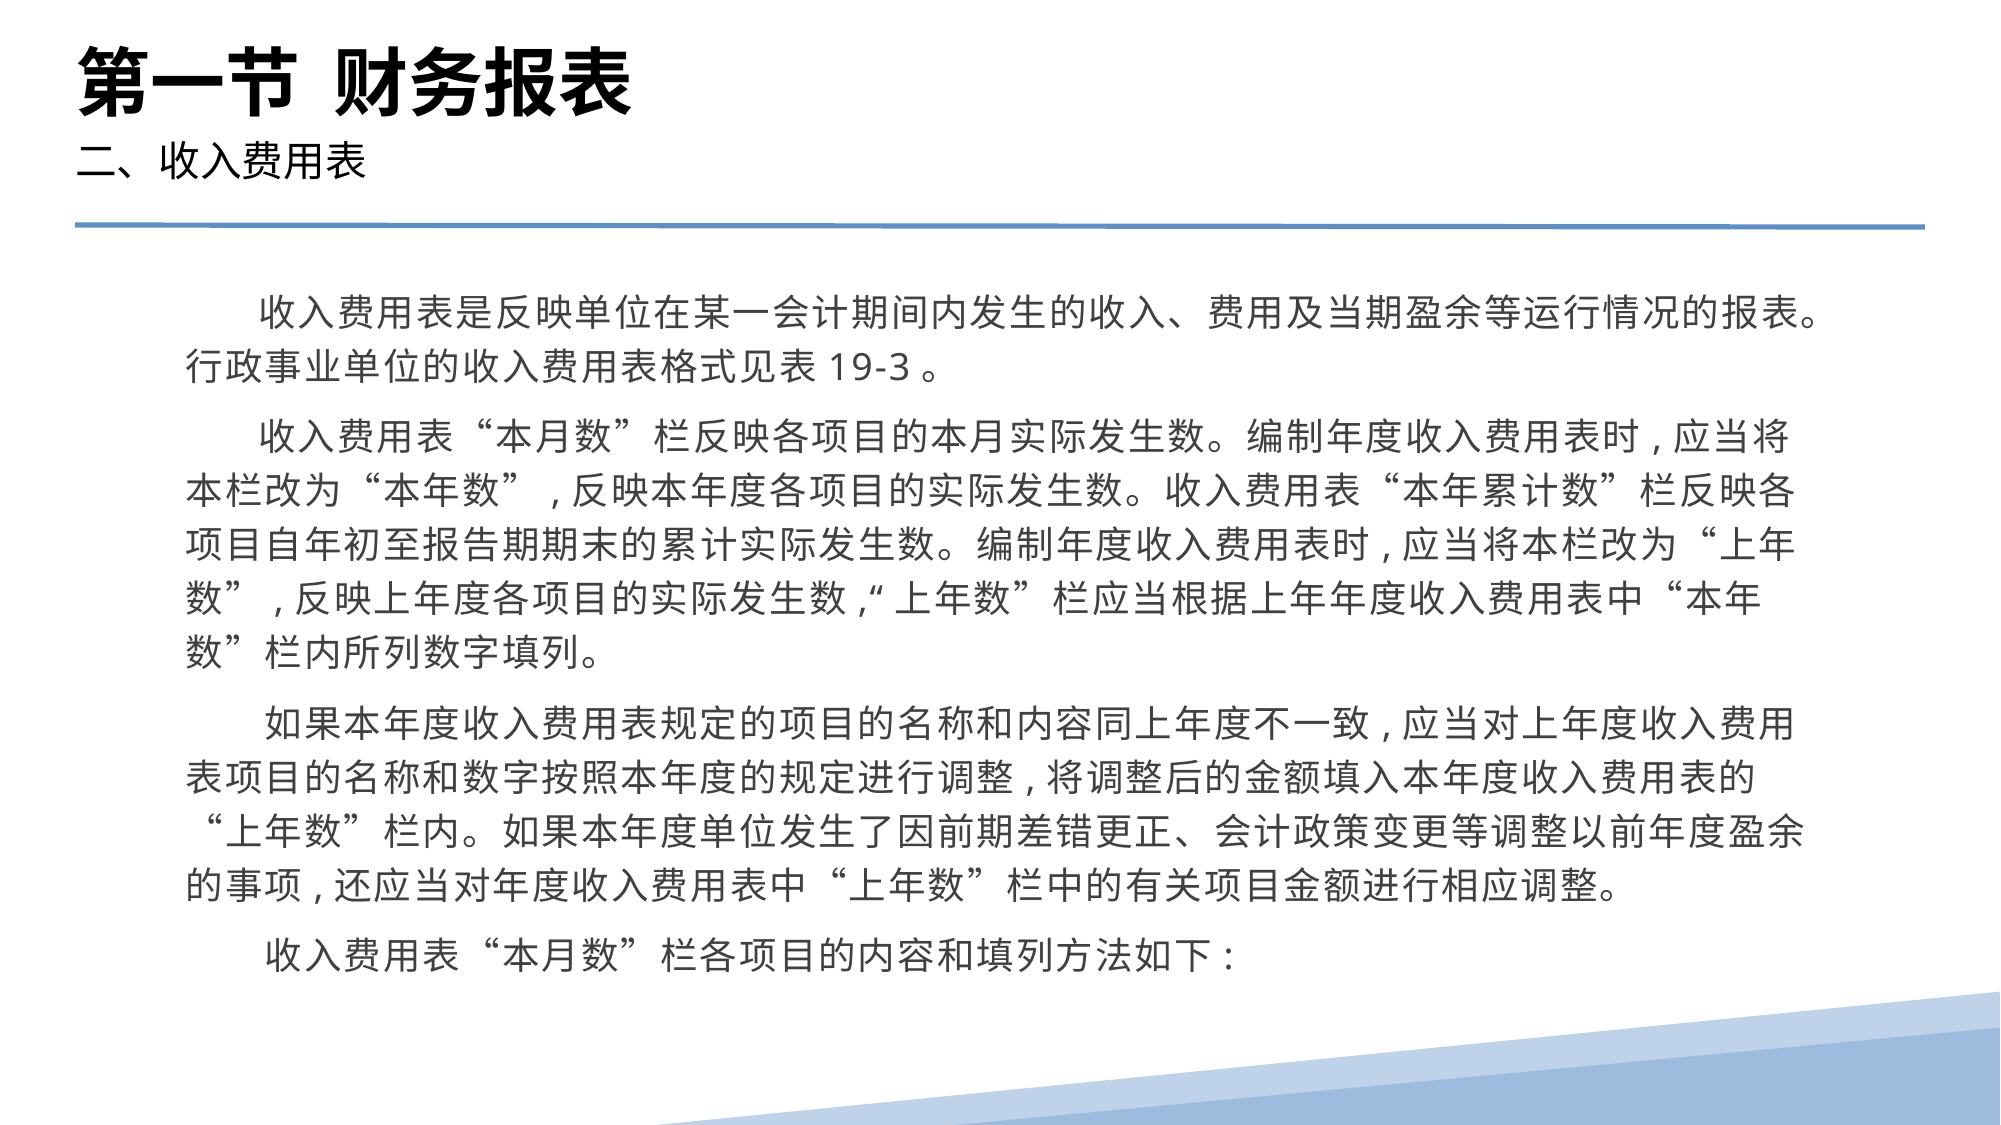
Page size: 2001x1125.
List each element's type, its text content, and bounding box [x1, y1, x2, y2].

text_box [656, 991, 2000, 1125]
text_box 二、收入费用表 [75, 124, 1925, 200]
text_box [74, 224, 1925, 228]
text_box 收入费用表是反映单位在某一会计期间内发生的收入、费用及当期盈余等运行情况的报表。行政事业单位的收入费用表格式见表19-3。 收入费用表“本月数”栏反映各项目的本月实际发生数。编制年度收入费用表时,应当将本栏改为“本年数”,反映本年度各项目的实际发生数。收入费用表“本年累计数”栏反映各项目自年初至报告期期末的累计实际发生数。编制年度收入费用表时,应当将本栏改为“上年数”,反映上年度各项目的实际发生数,“上年数”栏应当根据上年年度收入费用表中“本年数”栏内所列数字填列。 如果本年度收入费用表规定的项目的名称和内容同上年度不一致,应当对上年度收入费用表项目的名称和数字按照本年度的规定进行调整,将调整后的金额填入本年度收入费用表的“上年数”栏内。如果本年度单位发生了因前期差错更正、会计政策变更等调整以前年度盈余的事项,还应当对年度收入费用表中“上年数”栏中的有关项目金额进行相应调整。 收入费用表“本月数”栏各项目的内容和填列方法如下: [175, 251, 1825, 1006]
text_box 第一节 财务报表 [75, 24, 1925, 124]
